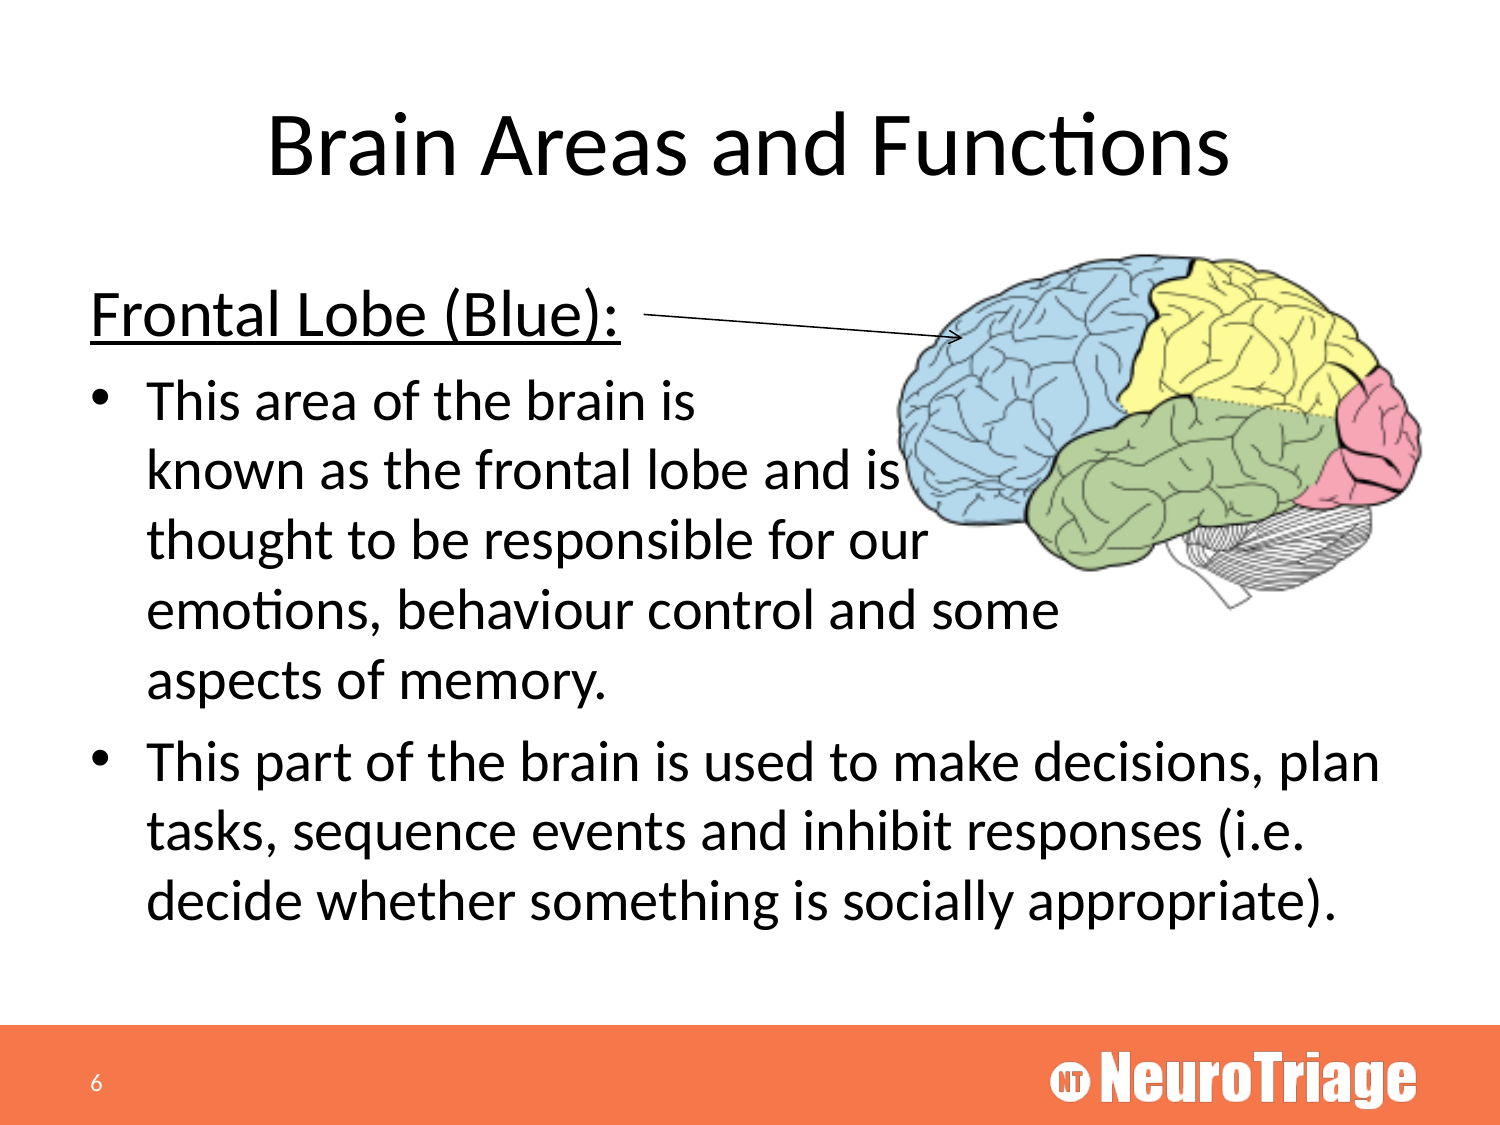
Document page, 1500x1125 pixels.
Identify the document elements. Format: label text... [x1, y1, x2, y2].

picture [1037, 1030, 1425, 1125]
list Frontal Lobe (Blue): This area of the brain is known as the frontal lobe and is thought to be responsible for our emotions, behaviour control and some aspects of memory. This part of the brain is used to make decisions, plan tasks, sequence events and inhibit responses (i.e. decide whether something is socially appropriate). [75, 262, 1425, 1005]
picture [879, 231, 1445, 620]
title Brain Areas and Functions [75, 45, 1425, 233]
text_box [643, 314, 963, 339]
slide_number 6 [75, 1051, 425, 1112]
